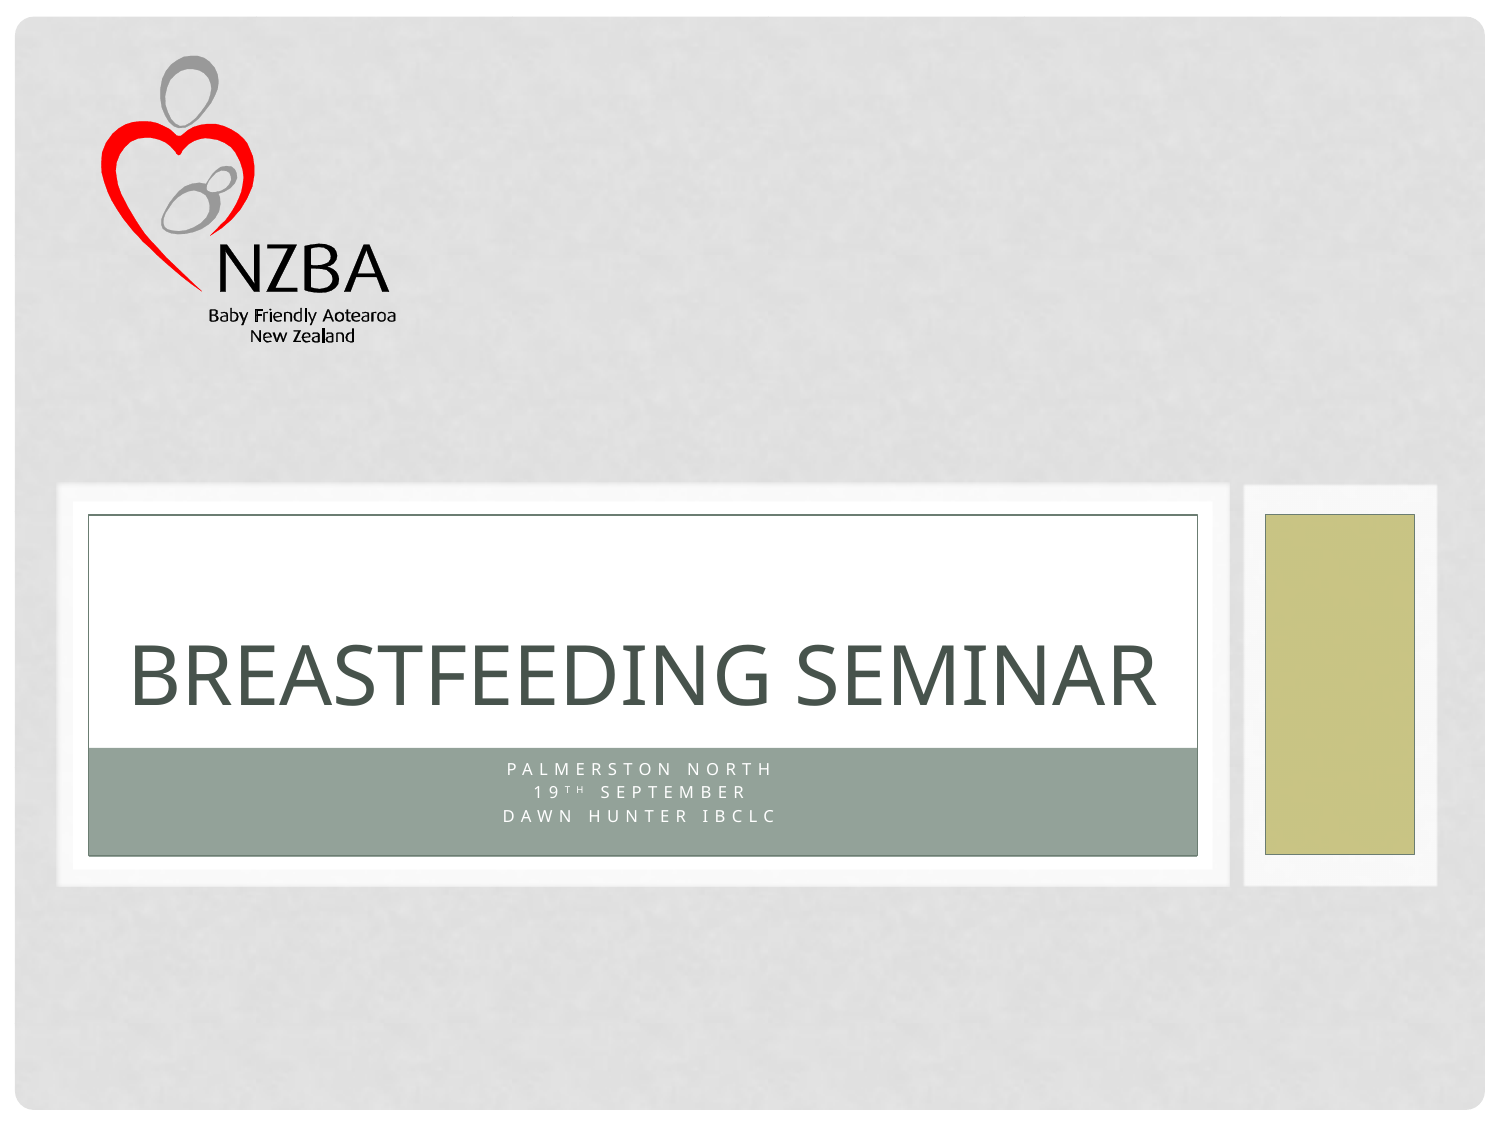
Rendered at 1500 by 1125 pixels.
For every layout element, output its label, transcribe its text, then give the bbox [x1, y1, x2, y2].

title Breastfeeding Seminar [99, 529, 1187, 730]
picture [100, 54, 396, 343]
subtitle Palmerston North 19th September Dawn Hunter IBCLC [101, 751, 1177, 858]
